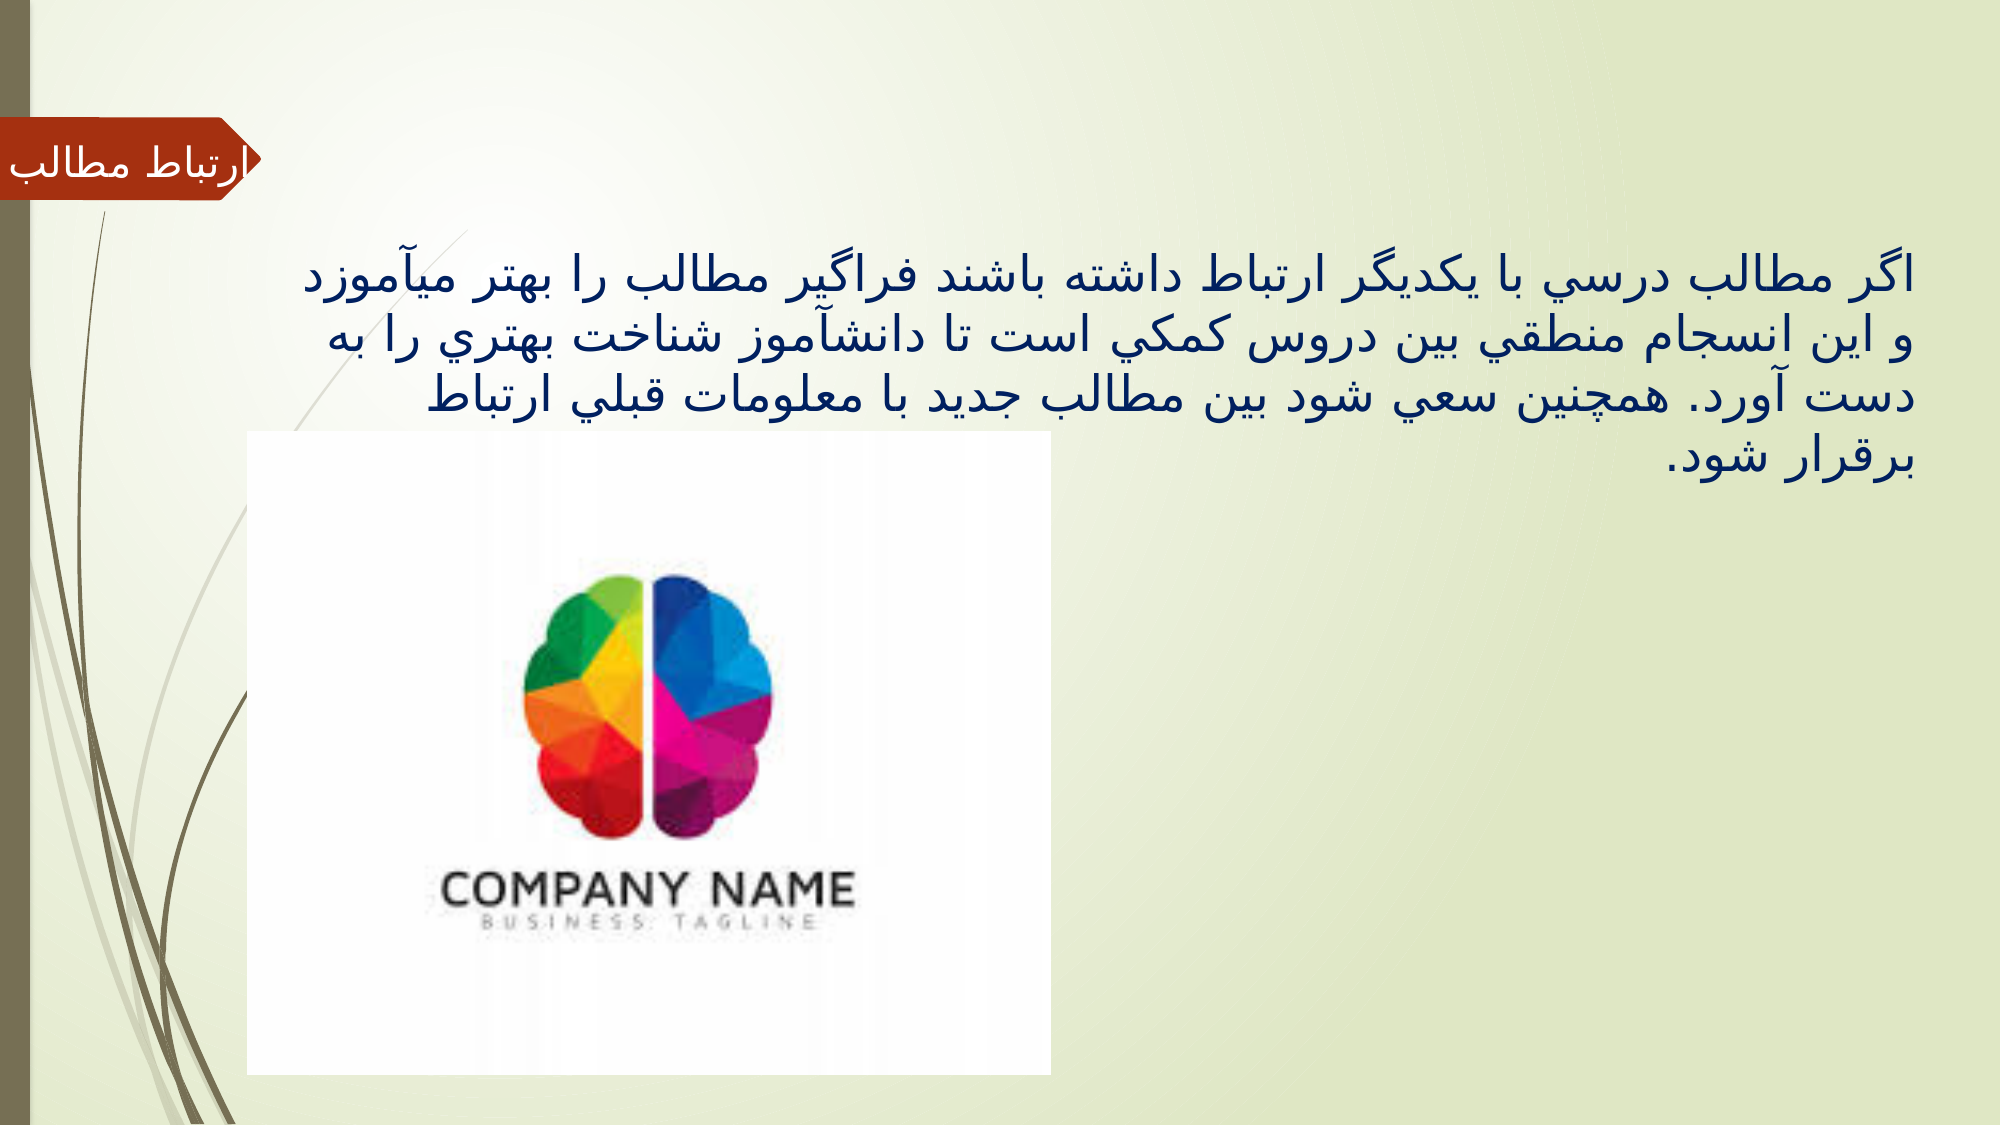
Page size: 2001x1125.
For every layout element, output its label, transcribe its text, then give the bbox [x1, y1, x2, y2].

picture [246, 431, 1052, 1076]
text_box ارتباط مطالب [0, 128, 267, 193]
text_box اگر مطالب درسي با يكديگر ارتباط داشته باشند فراگير مطالب را بهتر مي‏آموزد و اين انسجام منطقي بين دروس كمكي است تا دانش‏آموز شناخت بهتري را به دست آورد. همچنين سعي شود بين مطالب جديد با معلومات قبلي ارتباط برقرار شود. [265, 234, 1933, 490]
